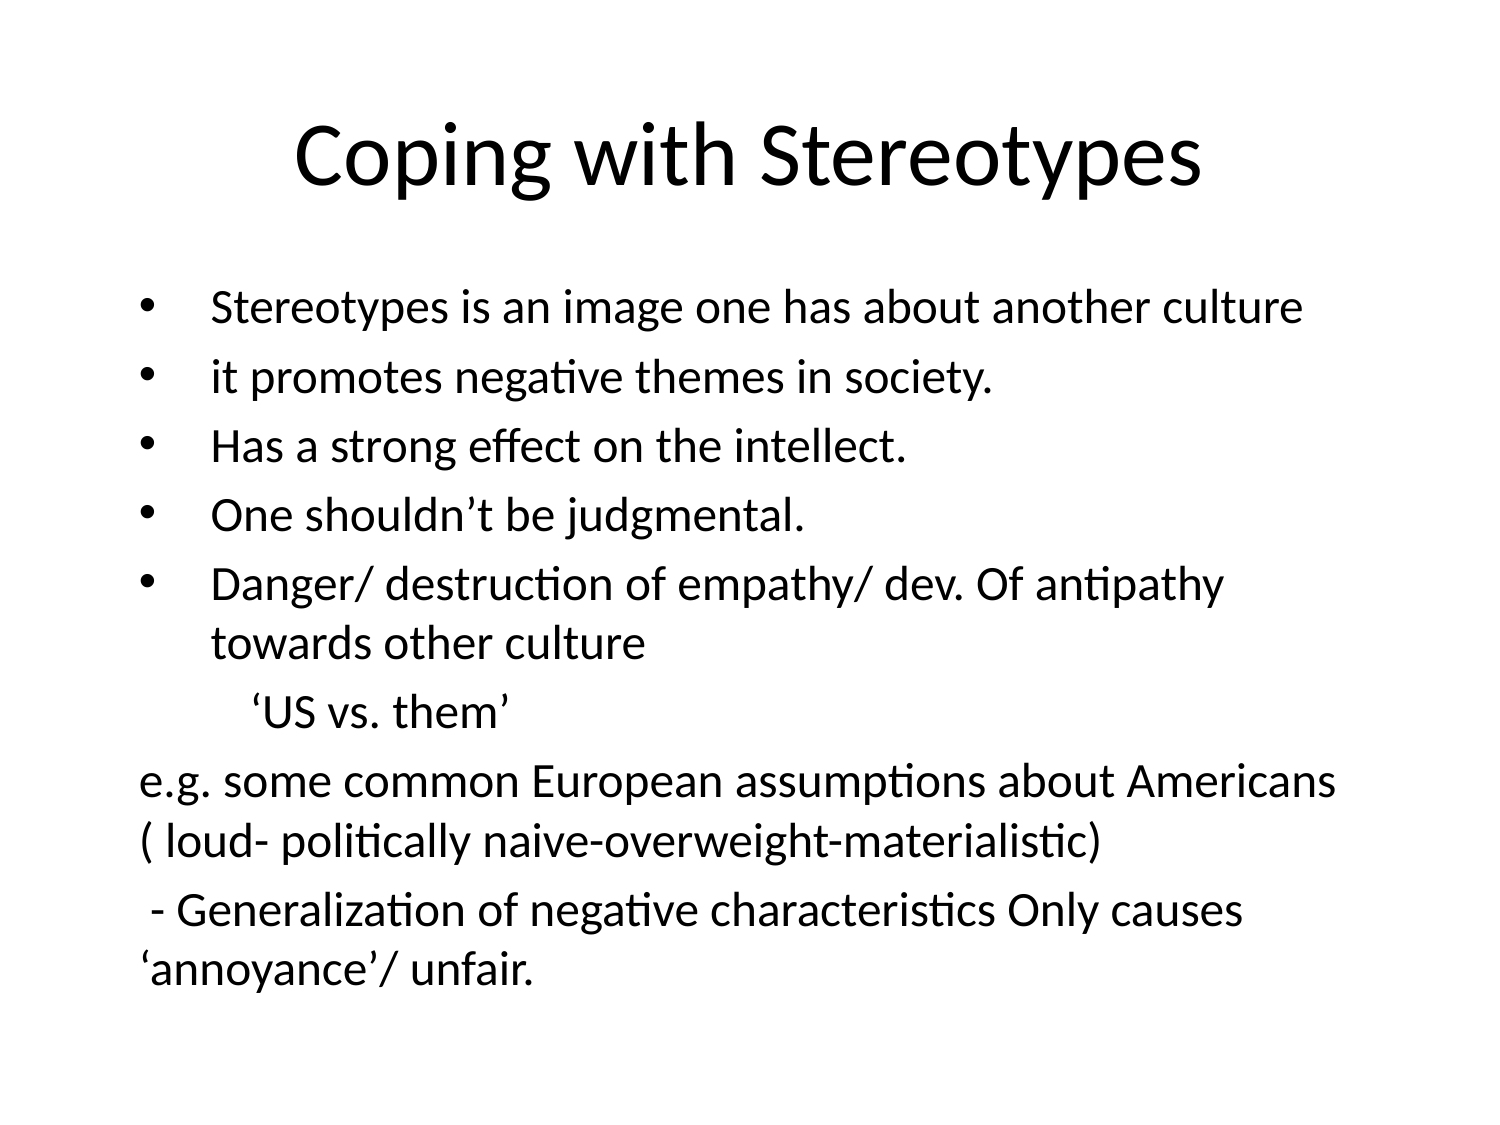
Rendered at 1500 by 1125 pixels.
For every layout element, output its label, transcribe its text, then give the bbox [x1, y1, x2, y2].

title Coping with Stereotypes [112, 54, 1388, 244]
subtitle Stereotypes is an image one has about another culture it promotes negative themes in society. Has a strong effect on the intellect. One shouldn’t be judgmental. Danger/ destruction of empathy/ dev. Of antipathy towards other culture ‘US vs. them’ e.g. some common European assumptions about Americans ( loud- politically naive-overweight-materialistic) - Generalization of negative characteristics Only causes ‘annoyance’/ unfair. [123, 267, 1365, 1059]
